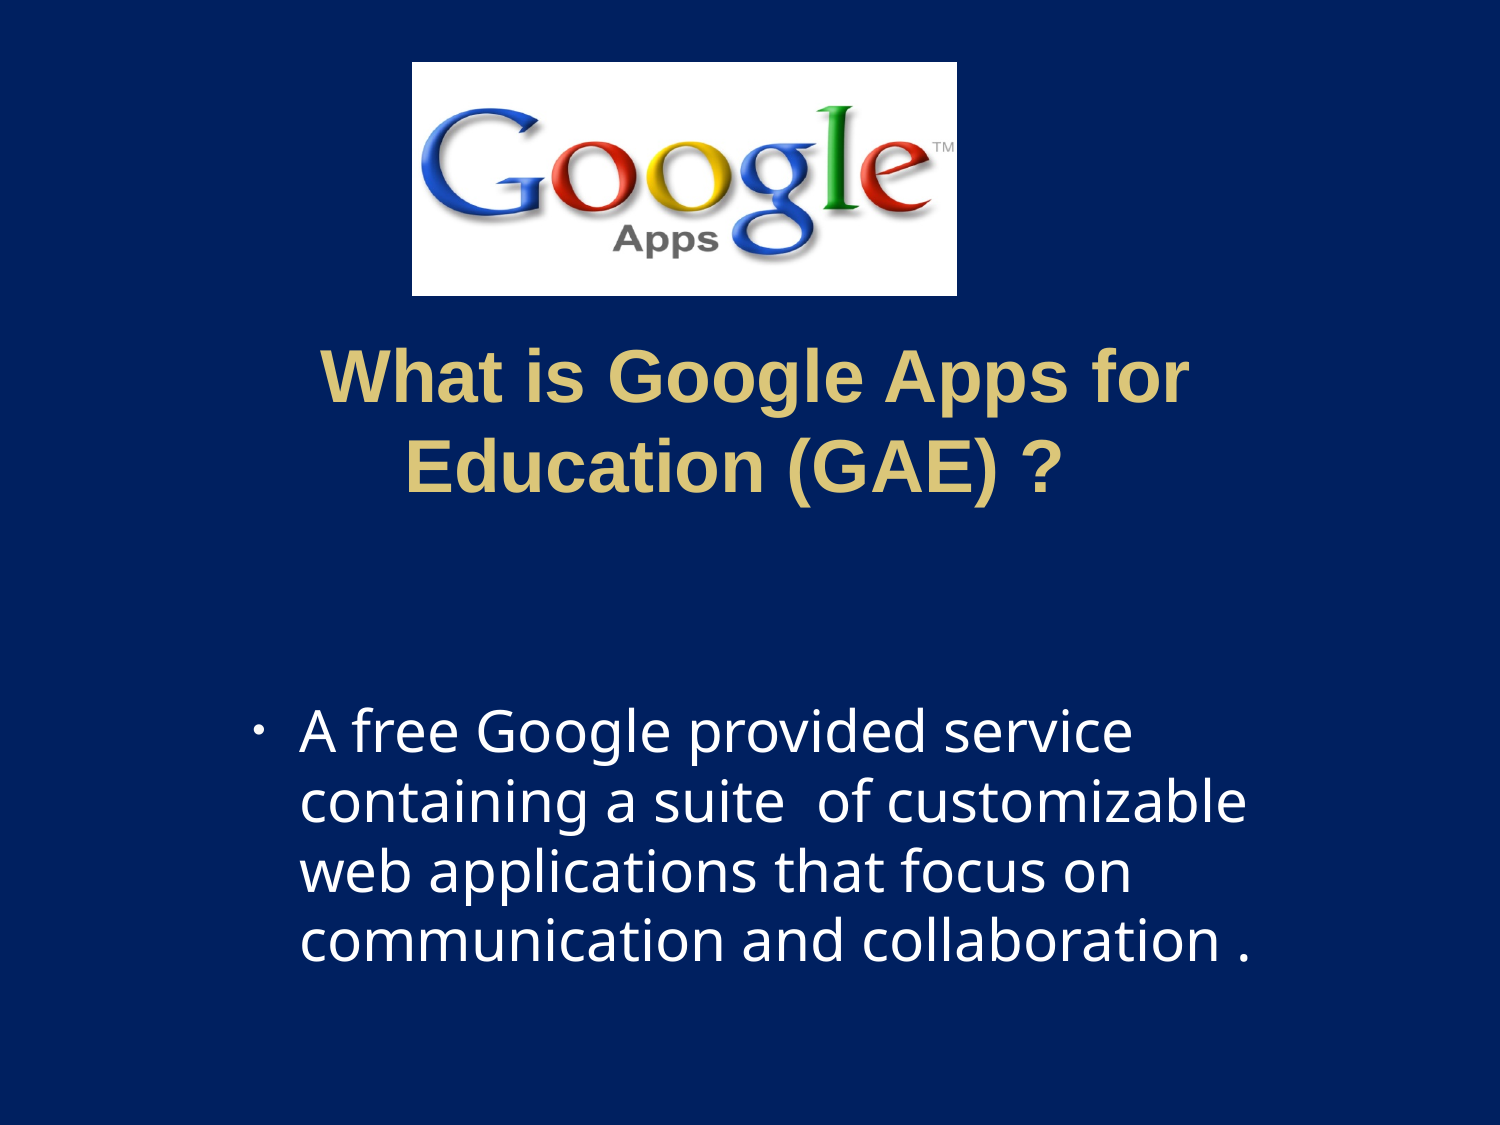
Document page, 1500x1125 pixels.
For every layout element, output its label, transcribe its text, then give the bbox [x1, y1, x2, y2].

list A free Google provided service containing a suite of customizable web applications that focus on communication and collaboration . [237, 624, 1363, 1125]
picture [412, 62, 957, 297]
title What is Google Apps for Education (GAE) ? [200, 425, 1313, 688]
